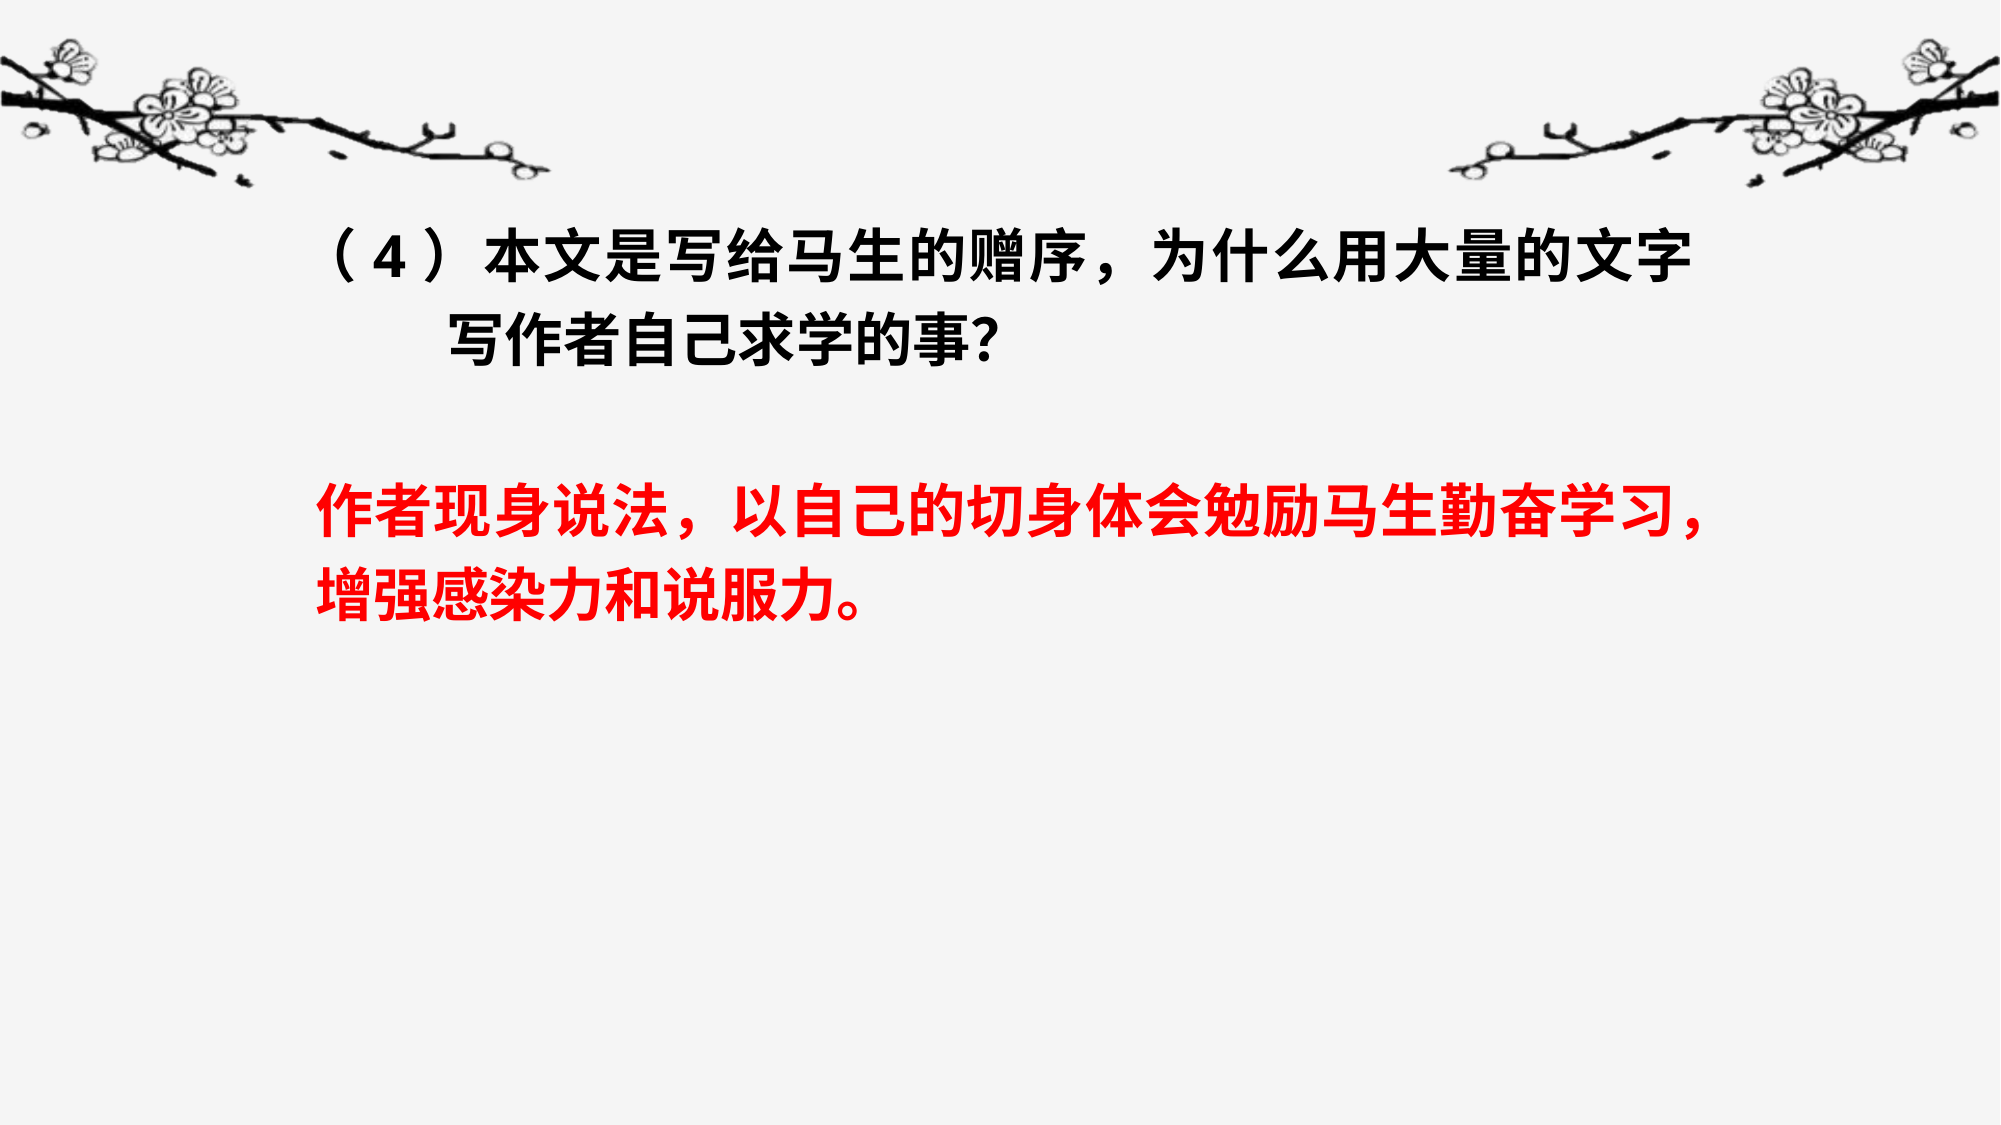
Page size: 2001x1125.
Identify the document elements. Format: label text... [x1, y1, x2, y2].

picture [0, 0, 673, 310]
picture [1327, 0, 2000, 310]
text_box 作者现身说法，以自己的切身体会勉励马生勤奋学习，增强感染力和说服力。 [300, 452, 1692, 636]
text_box （4）本文是写给马生的赠序，为什么用大量的文字写作者自己求学的事？ [283, 197, 1710, 381]
